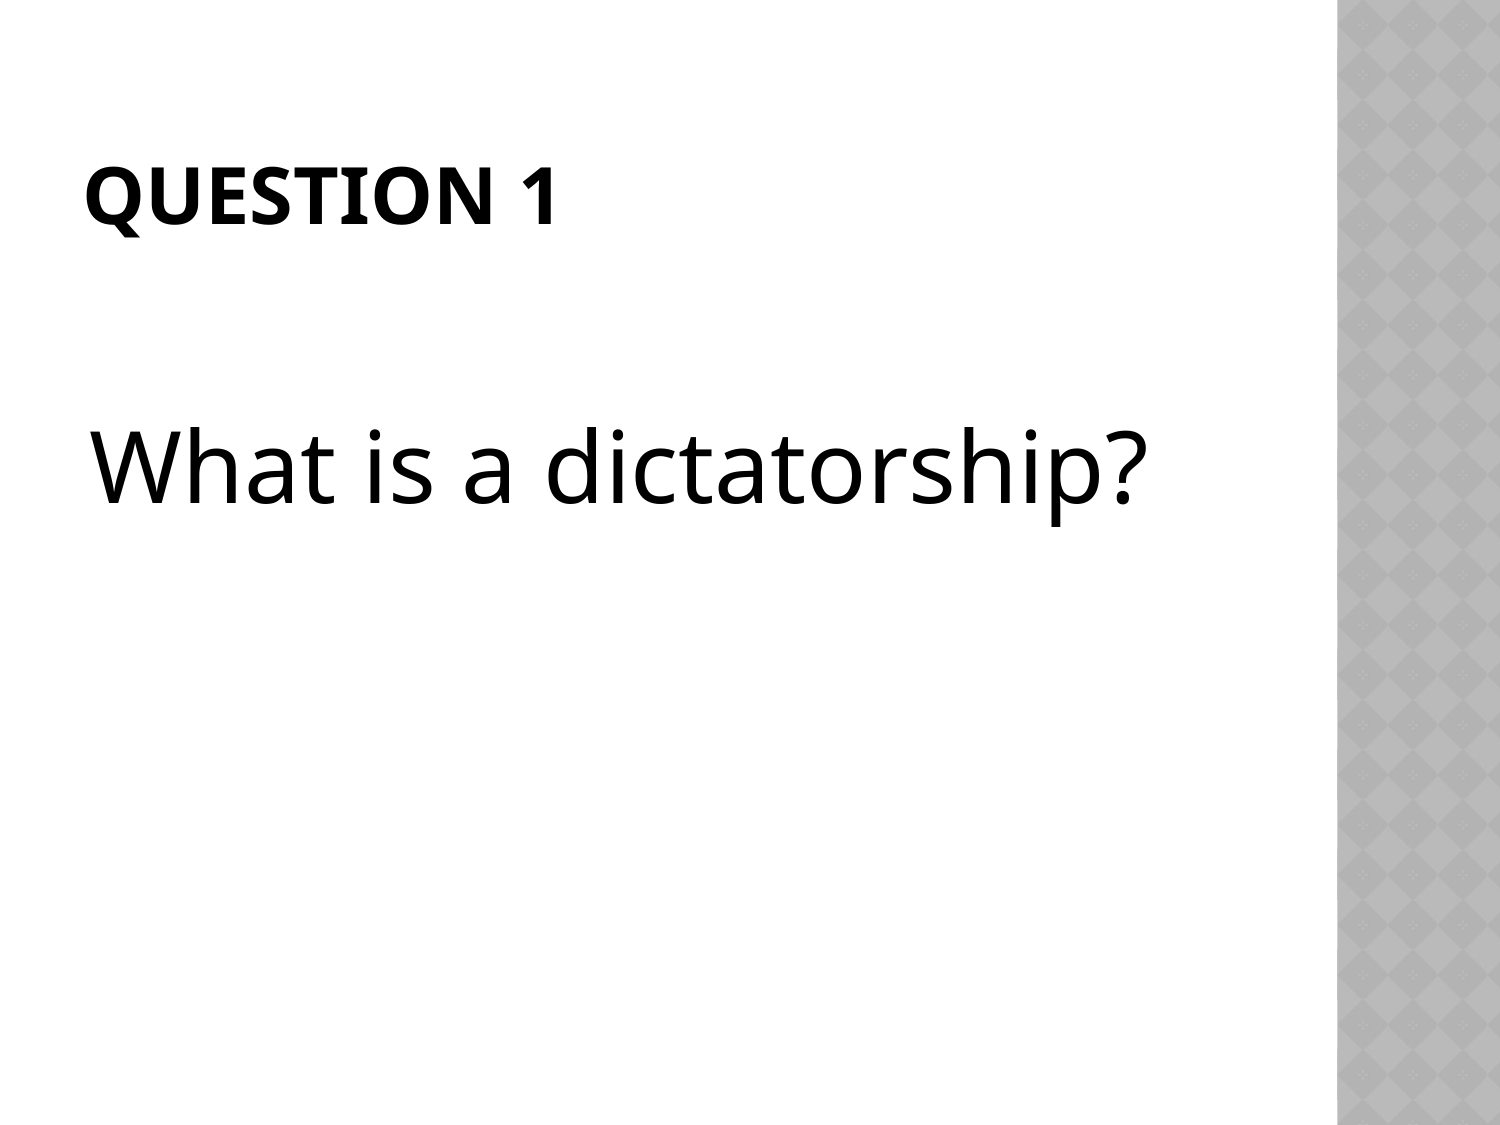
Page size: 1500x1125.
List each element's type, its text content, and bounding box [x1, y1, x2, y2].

title Question 1 [75, 52, 1263, 240]
list What is a dictatorship? [75, 264, 1263, 1059]
